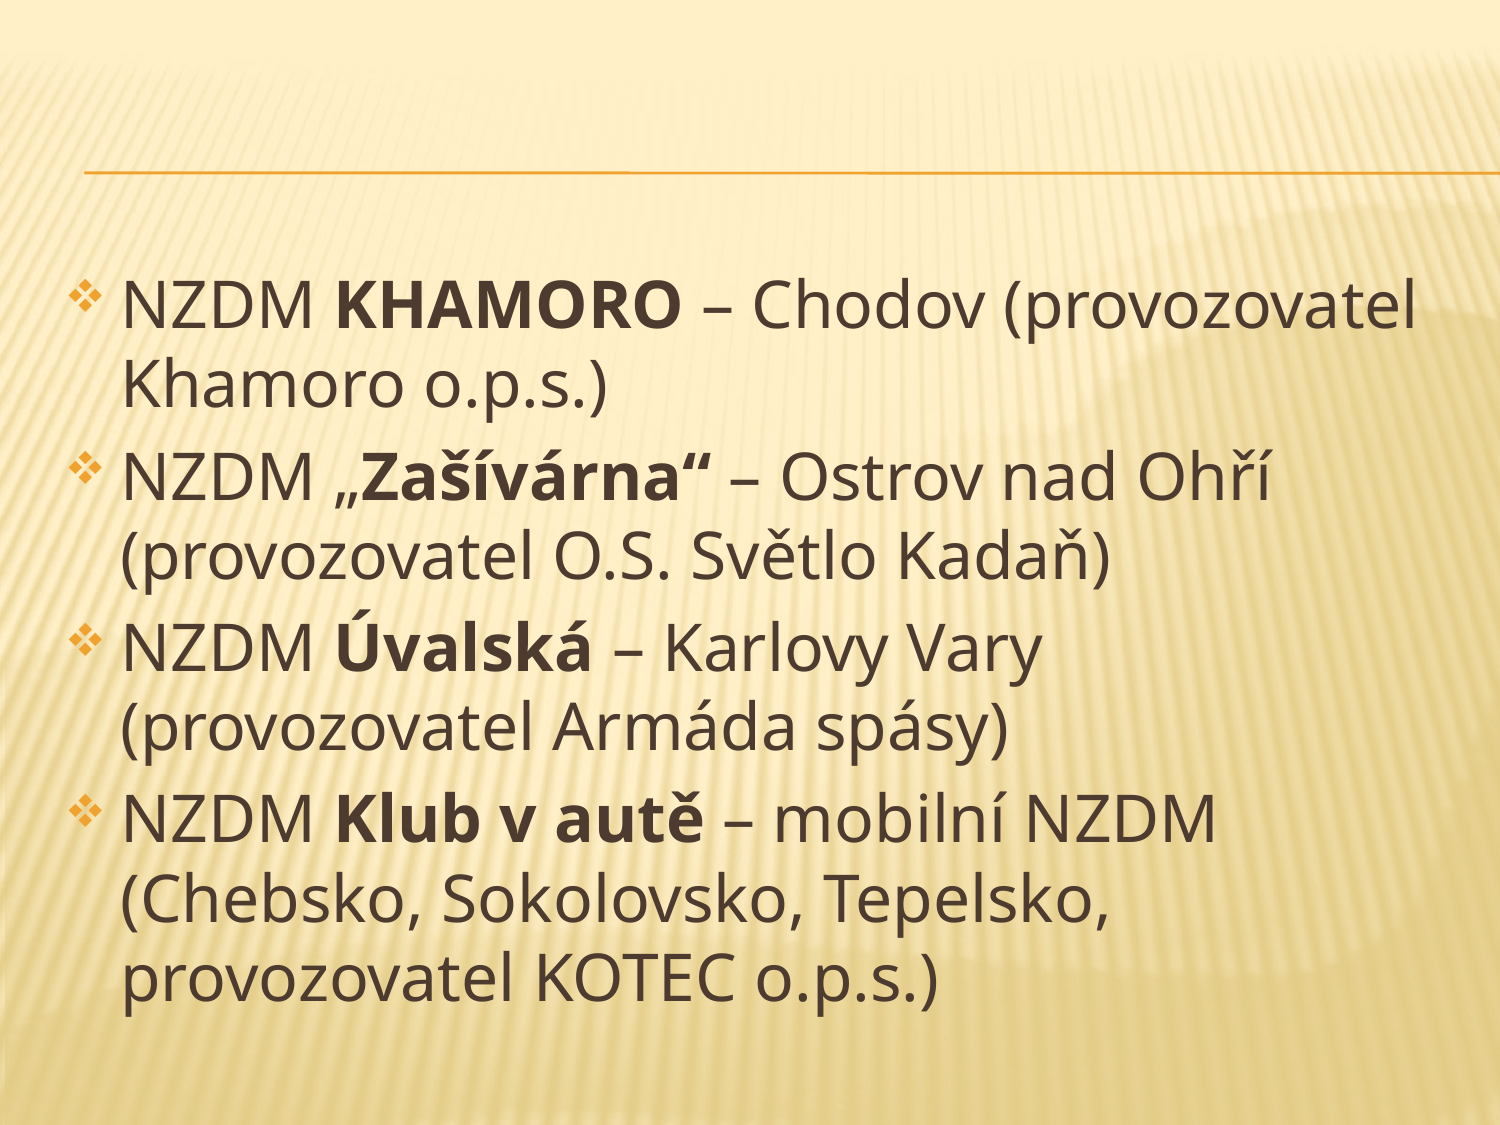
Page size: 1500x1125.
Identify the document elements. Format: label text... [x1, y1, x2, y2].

list NZDM KHAMORO – Chodov (provozovatel Khamoro o.p.s.) NZDM „Zašívárna“ – Ostrov nad Ohří (provozovatel O.S. Světlo Kadaň) NZDM Úvalská – Karlovy Vary (provozovatel Armáda spásy) NZDM Klub v autě – mobilní NZDM (Chebsko, Sokolovsko, Tepelsko, provozovatel KOTEC o.p.s.) [50, 254, 1475, 1024]
